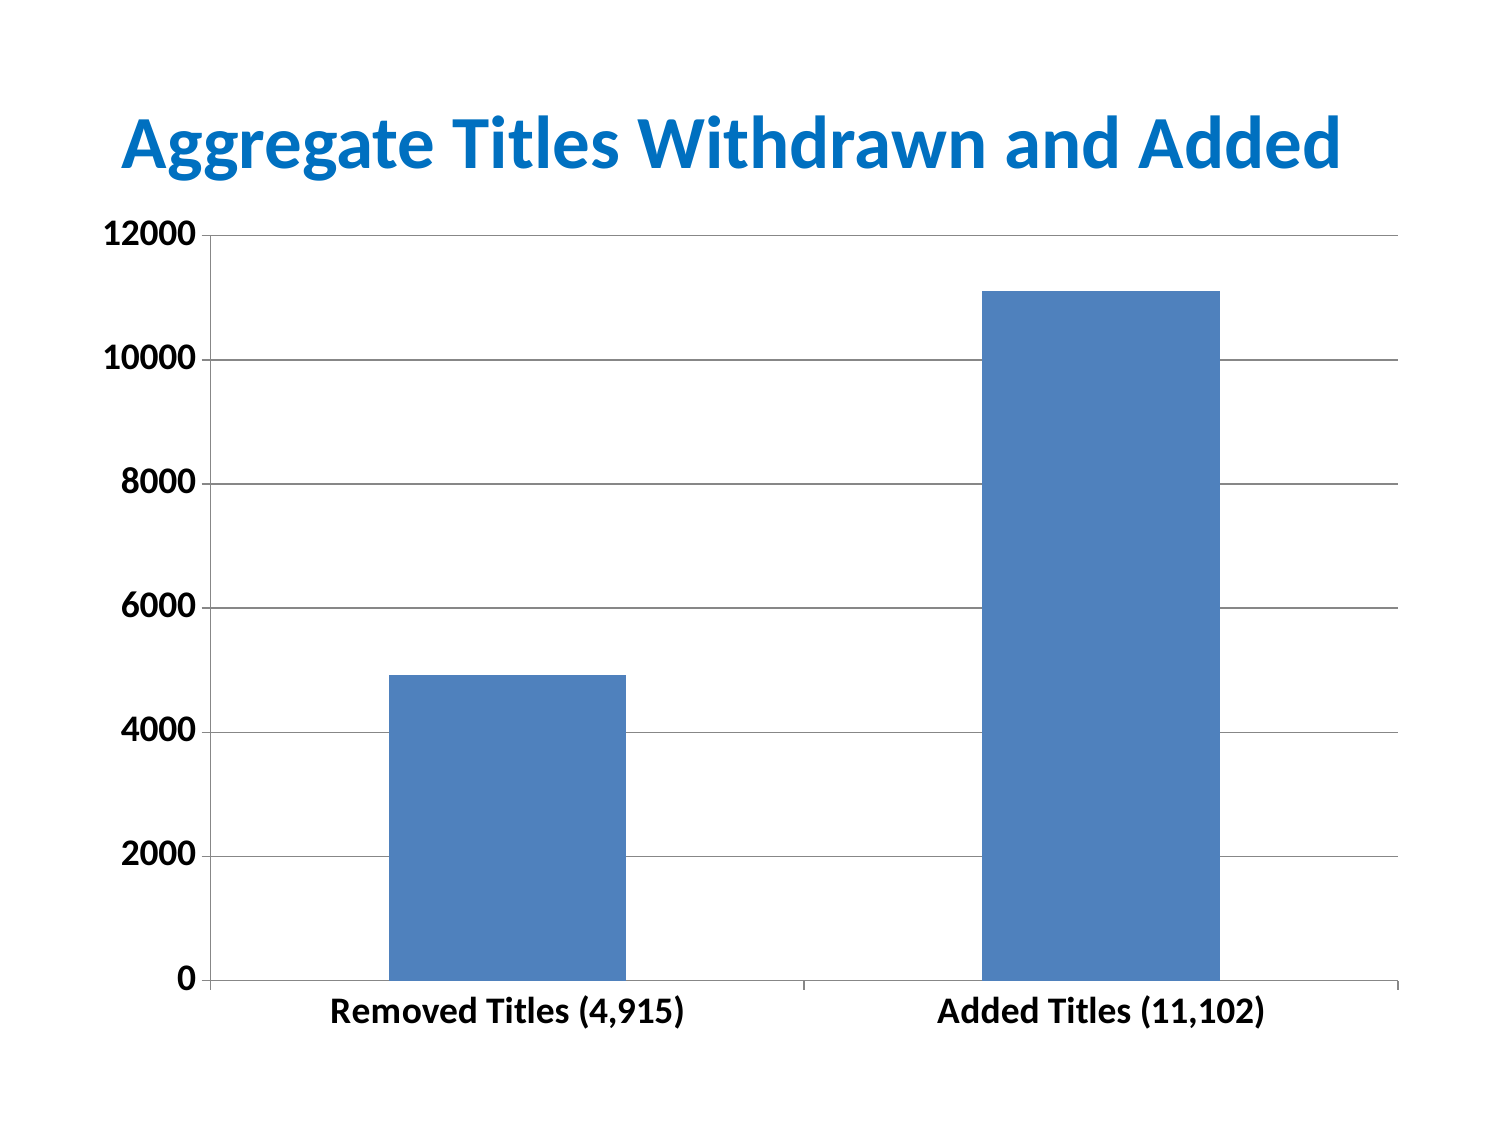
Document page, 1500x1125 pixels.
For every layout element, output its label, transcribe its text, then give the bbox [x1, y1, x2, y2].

title Aggregate Titles Withdrawn and Added [75, 45, 1425, 199]
chart [74, 199, 1426, 1051]
